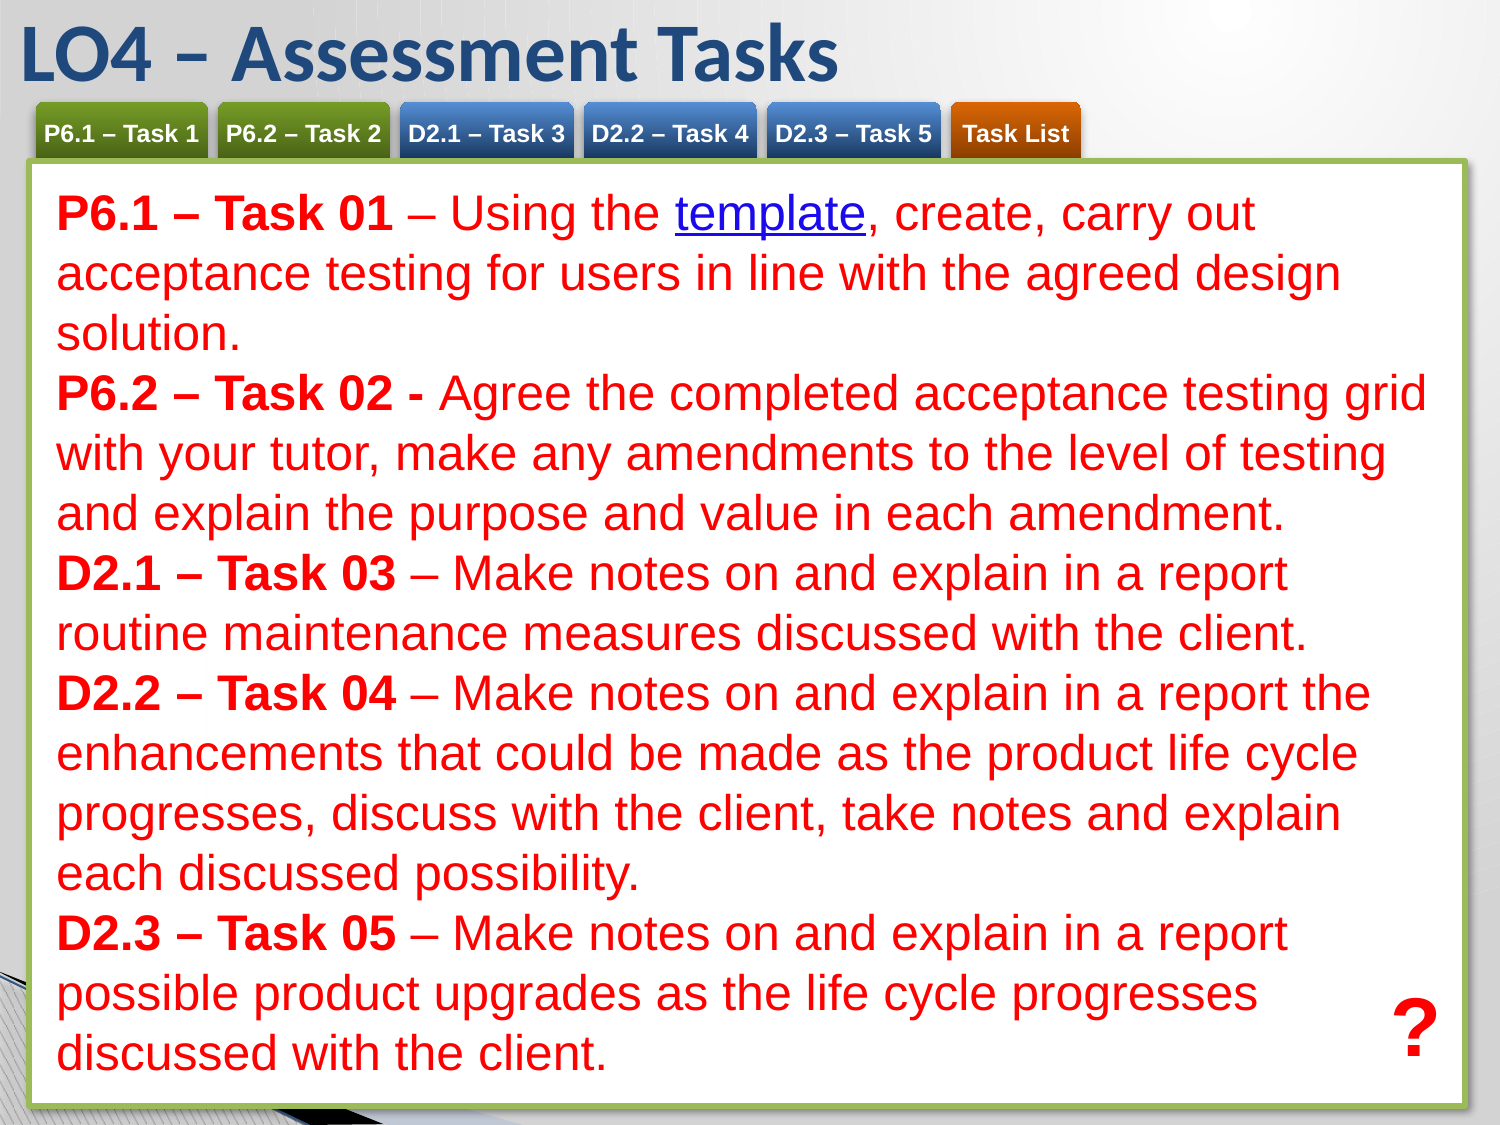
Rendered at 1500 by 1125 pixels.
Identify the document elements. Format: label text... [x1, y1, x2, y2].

text_box ? [1375, 966, 1435, 1081]
text_box P6.1 – Task 01 – Using the template, create, carry out acceptance testing for users in line with the agreed design solution. P6.2 – Task 02 - Agree the completed acceptance testing grid with your tutor, make any amendments to the level of testing and explain the purpose and value in each amendment. D2.1 – Task 03 – Make notes on and explain in a report routine maintenance measures discussed with the client. D2.2 – Task 04 – Make notes on and explain in a report the enhancements that could be made as the product life cycle progresses, discuss with the client, take notes and explain each discussed possibility. D2.3 – Task 05 – Make notes on and explain in a report possible product upgrades as the life cycle progresses discussed with the client. [41, 172, 1448, 1088]
text_box LO4 – Assessment Tasks [5, 7, 1459, 90]
picture [281, 1114, 303, 1125]
